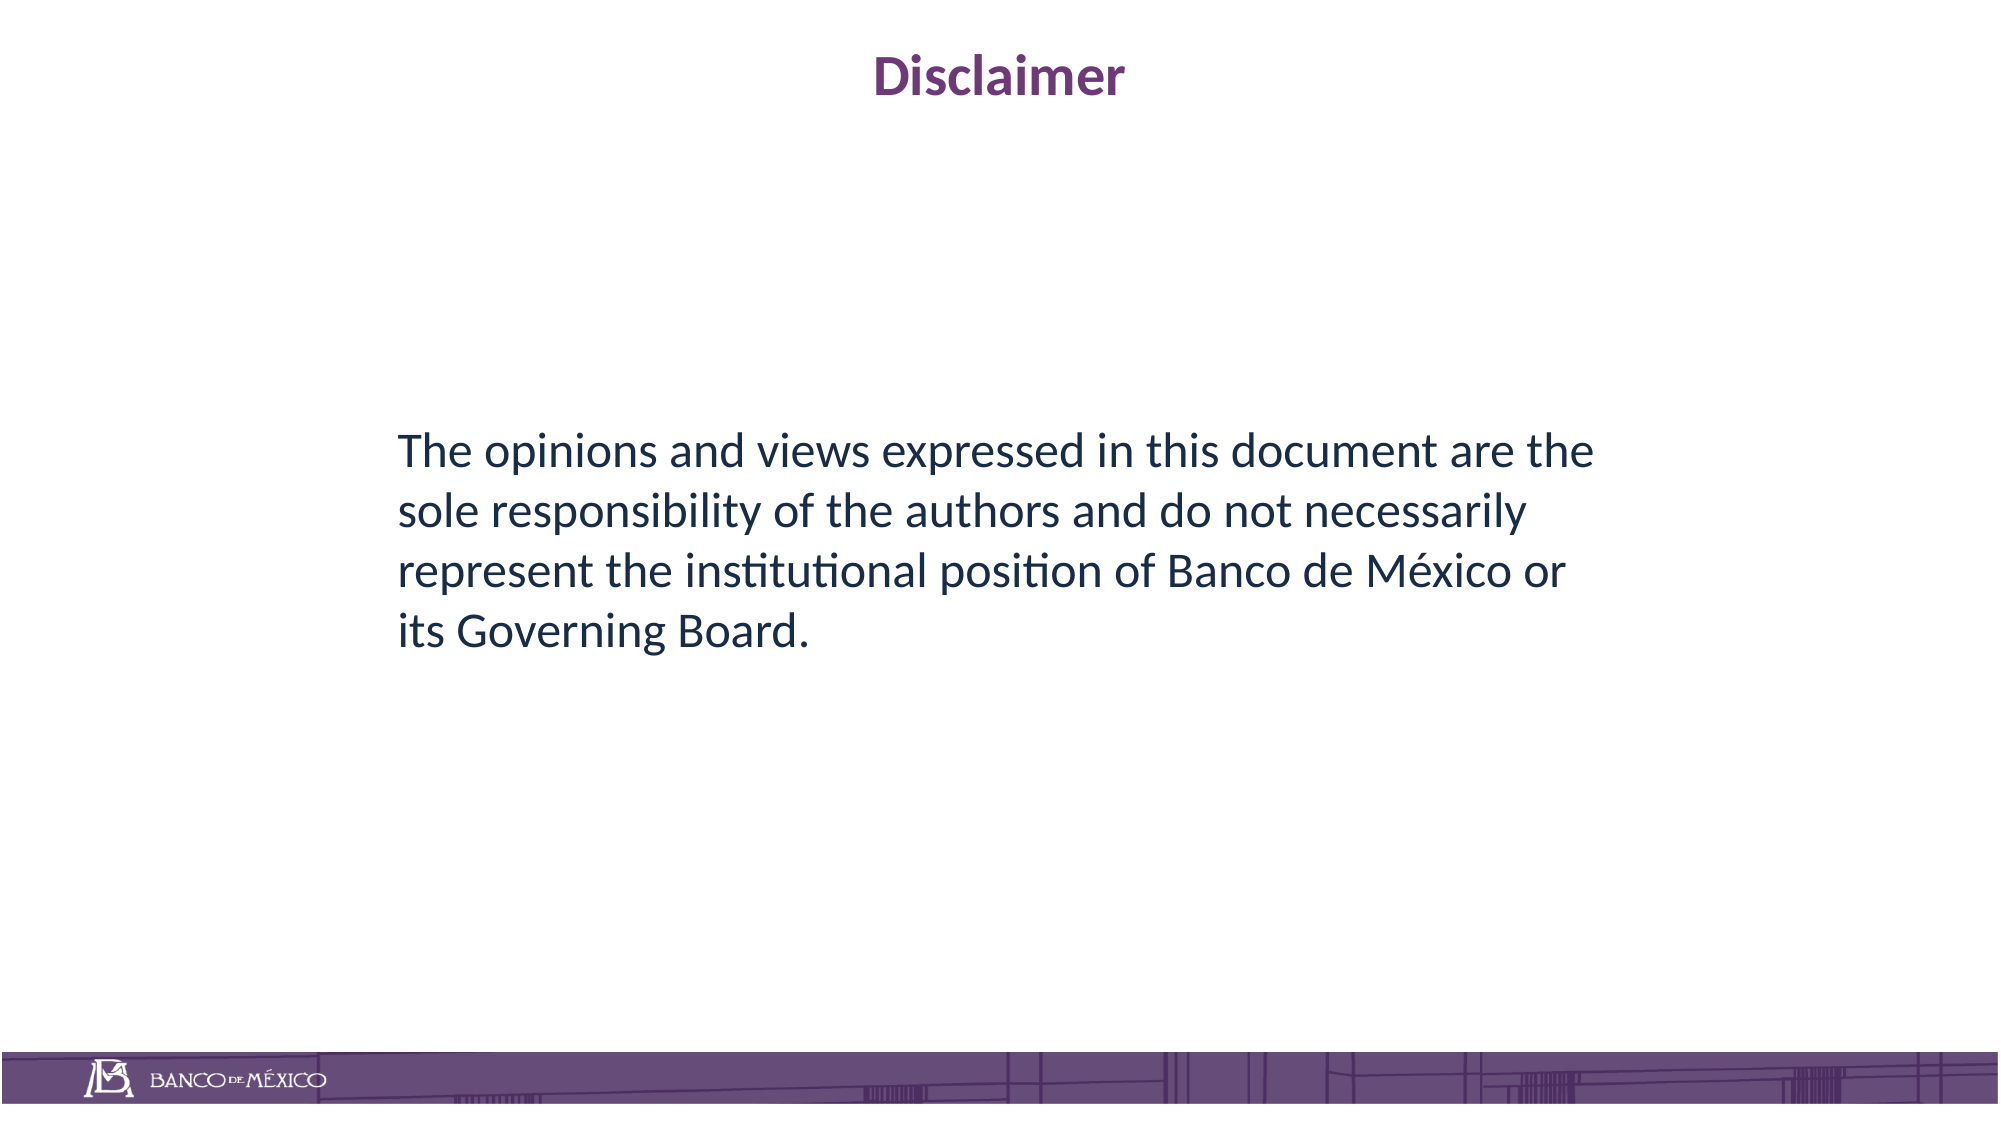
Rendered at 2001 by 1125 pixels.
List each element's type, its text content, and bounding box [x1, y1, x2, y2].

picture [2, 1052, 1998, 1104]
text_box The opinions and views expressed in this document are the sole responsibility of the authors and do not necessarily represent the institutional position of Banco de México or its Governing Board. [382, 410, 1618, 715]
title Disclaimer [99, 0, 1900, 149]
